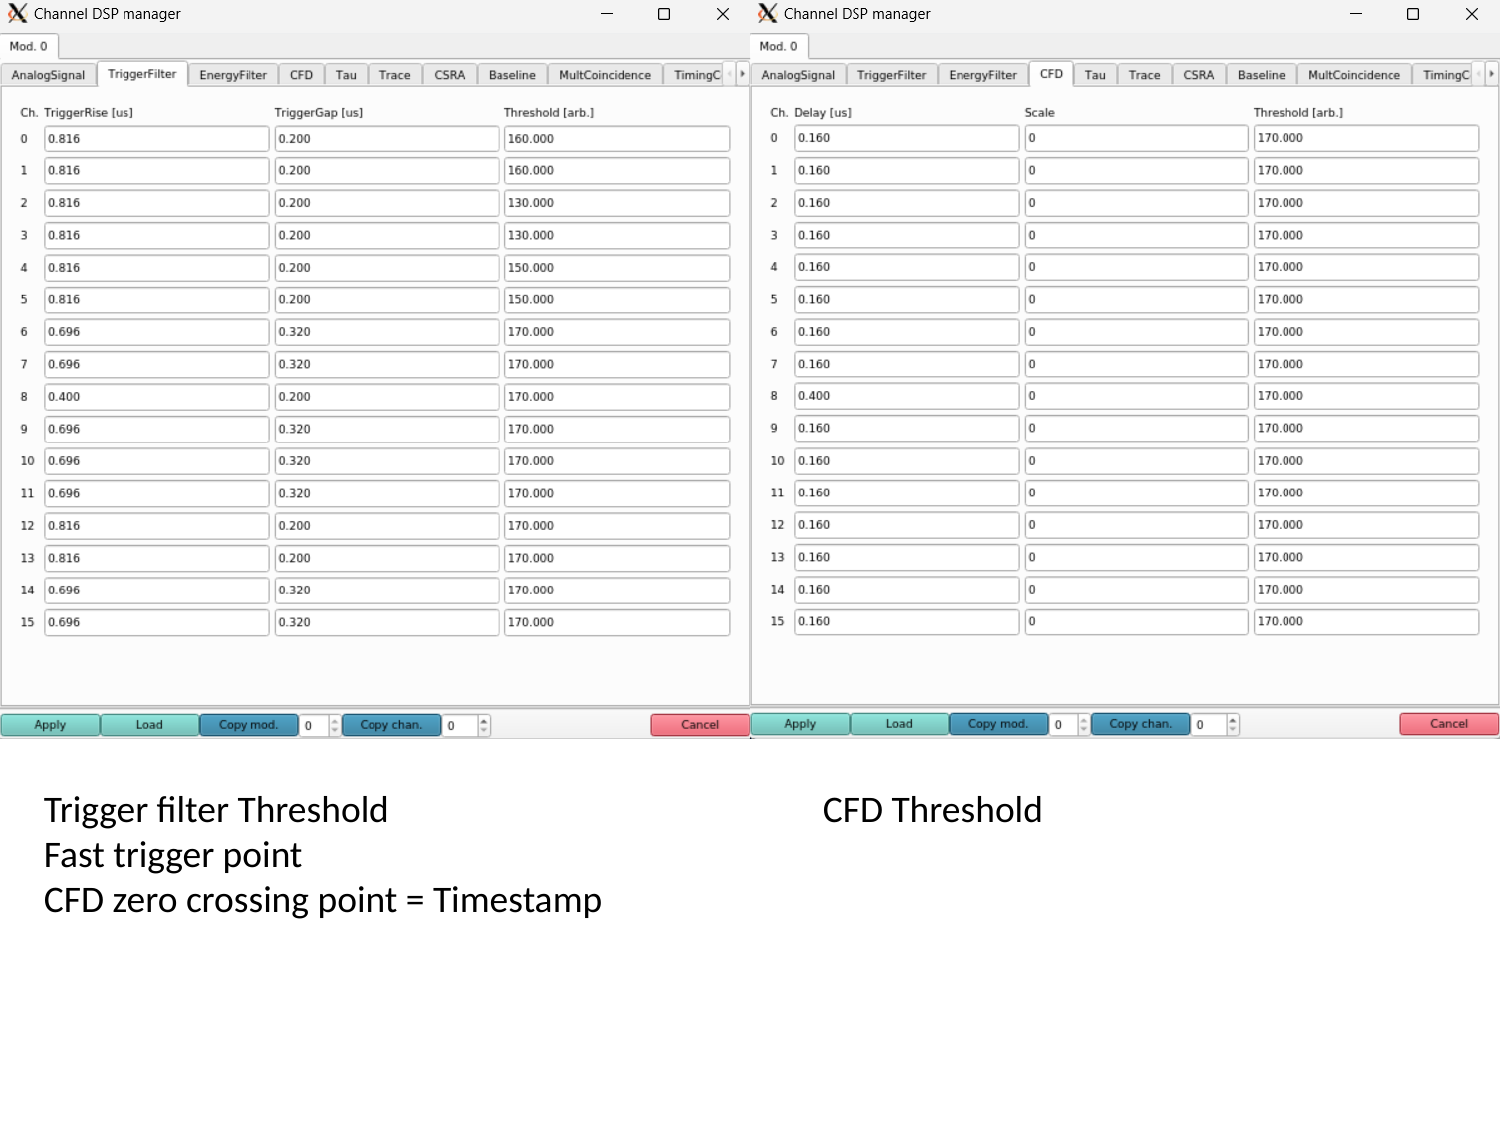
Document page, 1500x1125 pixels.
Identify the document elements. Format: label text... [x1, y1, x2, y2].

text_box CFD Threshold [808, 777, 1059, 838]
text_box Trigger filter Threshold Fast trigger point CFD zero crossing point = Timestamp [29, 777, 619, 928]
picture [0, 0, 1500, 740]
